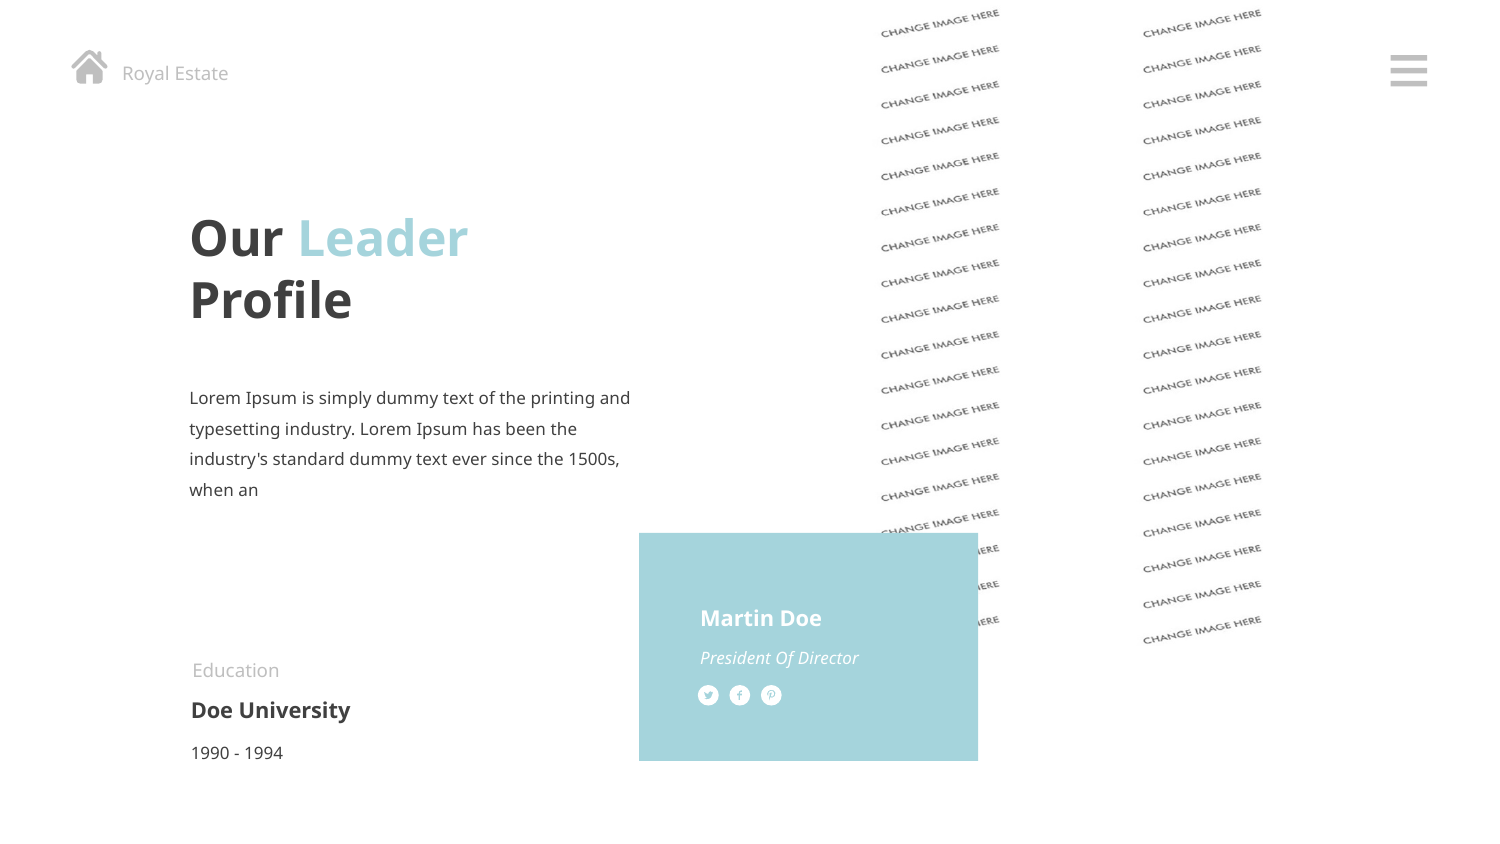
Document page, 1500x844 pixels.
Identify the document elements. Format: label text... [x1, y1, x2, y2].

text_box Education [177, 640, 352, 676]
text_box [697, 685, 782, 706]
text_box Our Leader Profile [174, 196, 582, 337]
text_box Martin Doe [685, 584, 862, 639]
text_box Lorem Ipsum is simply dummy text of the printing and typesetting industry. Lorem Ipsum has been the industry's standard dummy text ever since the 1500s, when an [174, 369, 661, 508]
text_box President Of Director [685, 639, 960, 676]
text_box [638, 532, 979, 762]
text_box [71, 49, 262, 92]
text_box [1390, 55, 1428, 87]
picture [862, 0, 1311, 646]
text_box 1990 - 1994 [176, 724, 405, 771]
text_box Doe University [176, 676, 405, 724]
